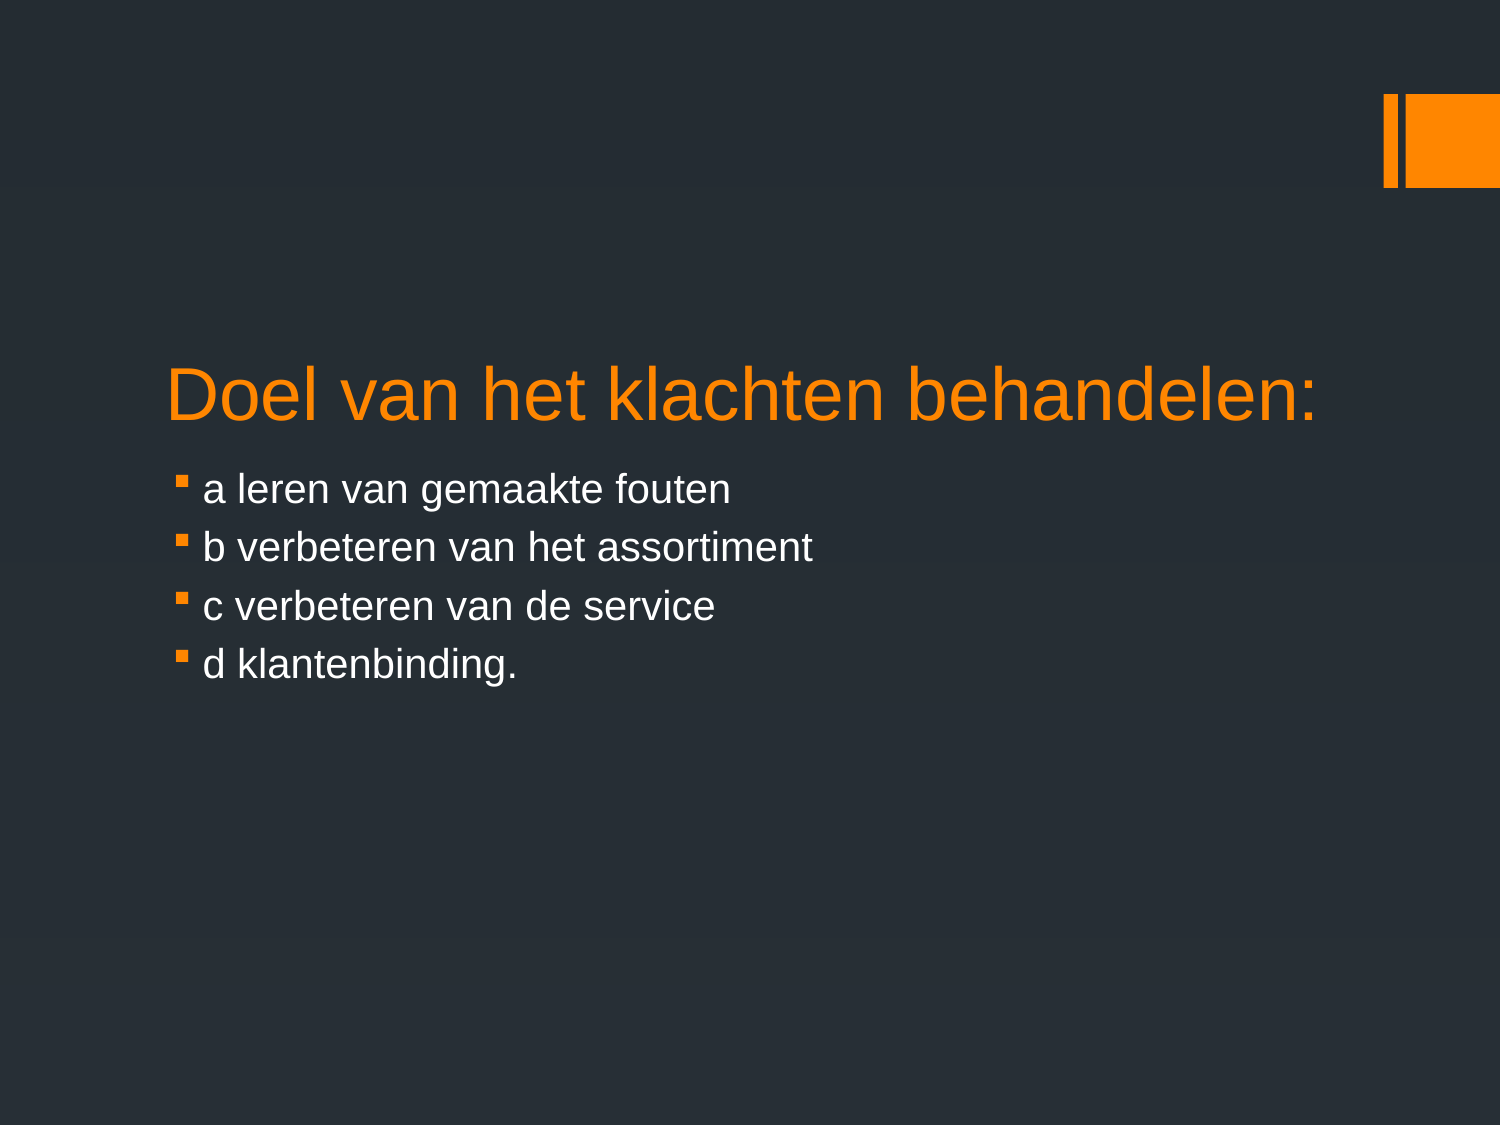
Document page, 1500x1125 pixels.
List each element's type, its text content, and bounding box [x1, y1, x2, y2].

title Doel van het klachten behandelen: [150, 253, 1350, 443]
list a leren van gemaakte fouten b verbeteren van het assortiment c verbeteren van de service d klantenbinding. [150, 454, 1350, 1035]
